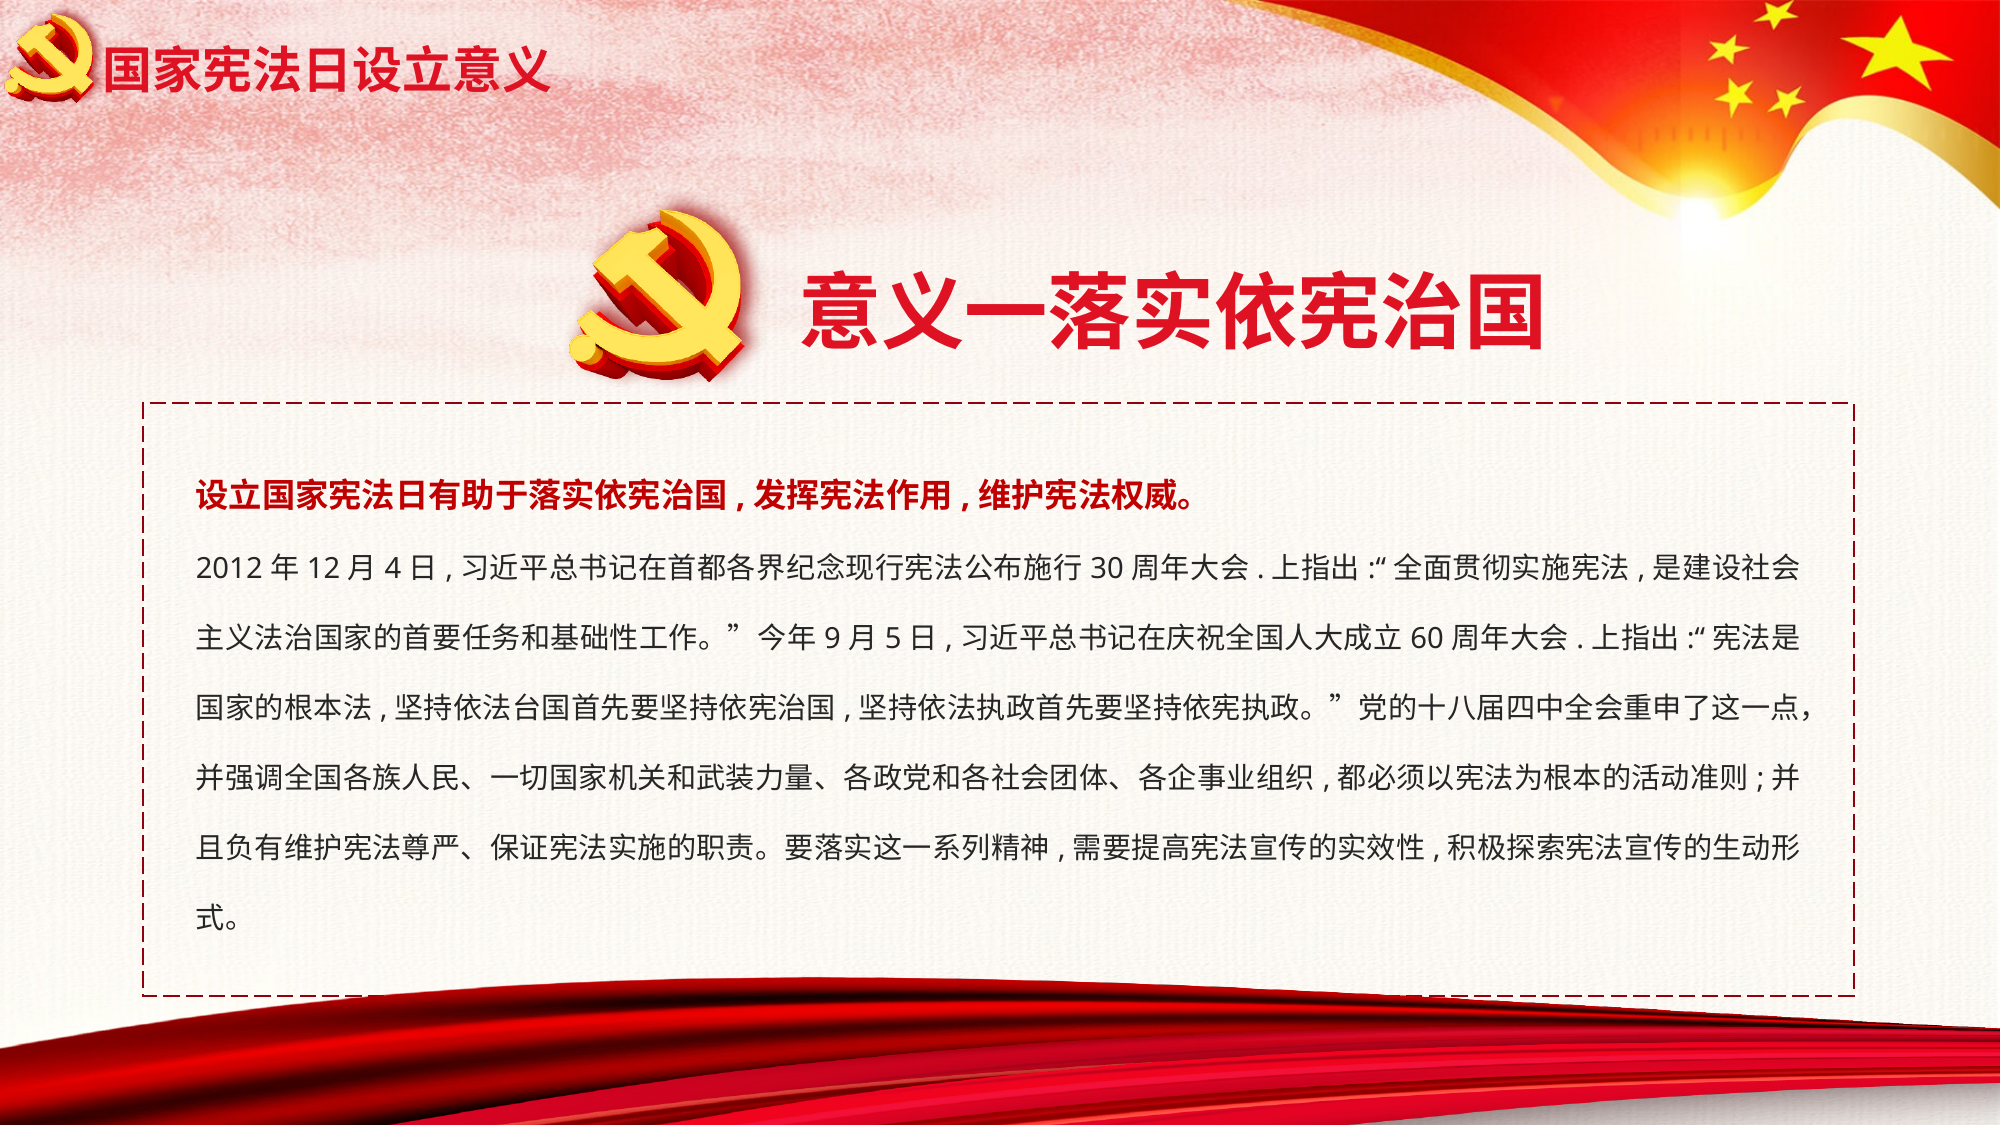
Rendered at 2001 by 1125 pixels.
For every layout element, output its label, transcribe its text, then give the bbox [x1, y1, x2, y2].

text_box 国家宪法日设立意义 [107, 31, 860, 107]
picture [0, 0, 2000, 1125]
text_box 意义一落实依宪治国 [769, 251, 1578, 367]
text_box [142, 402, 1855, 976]
